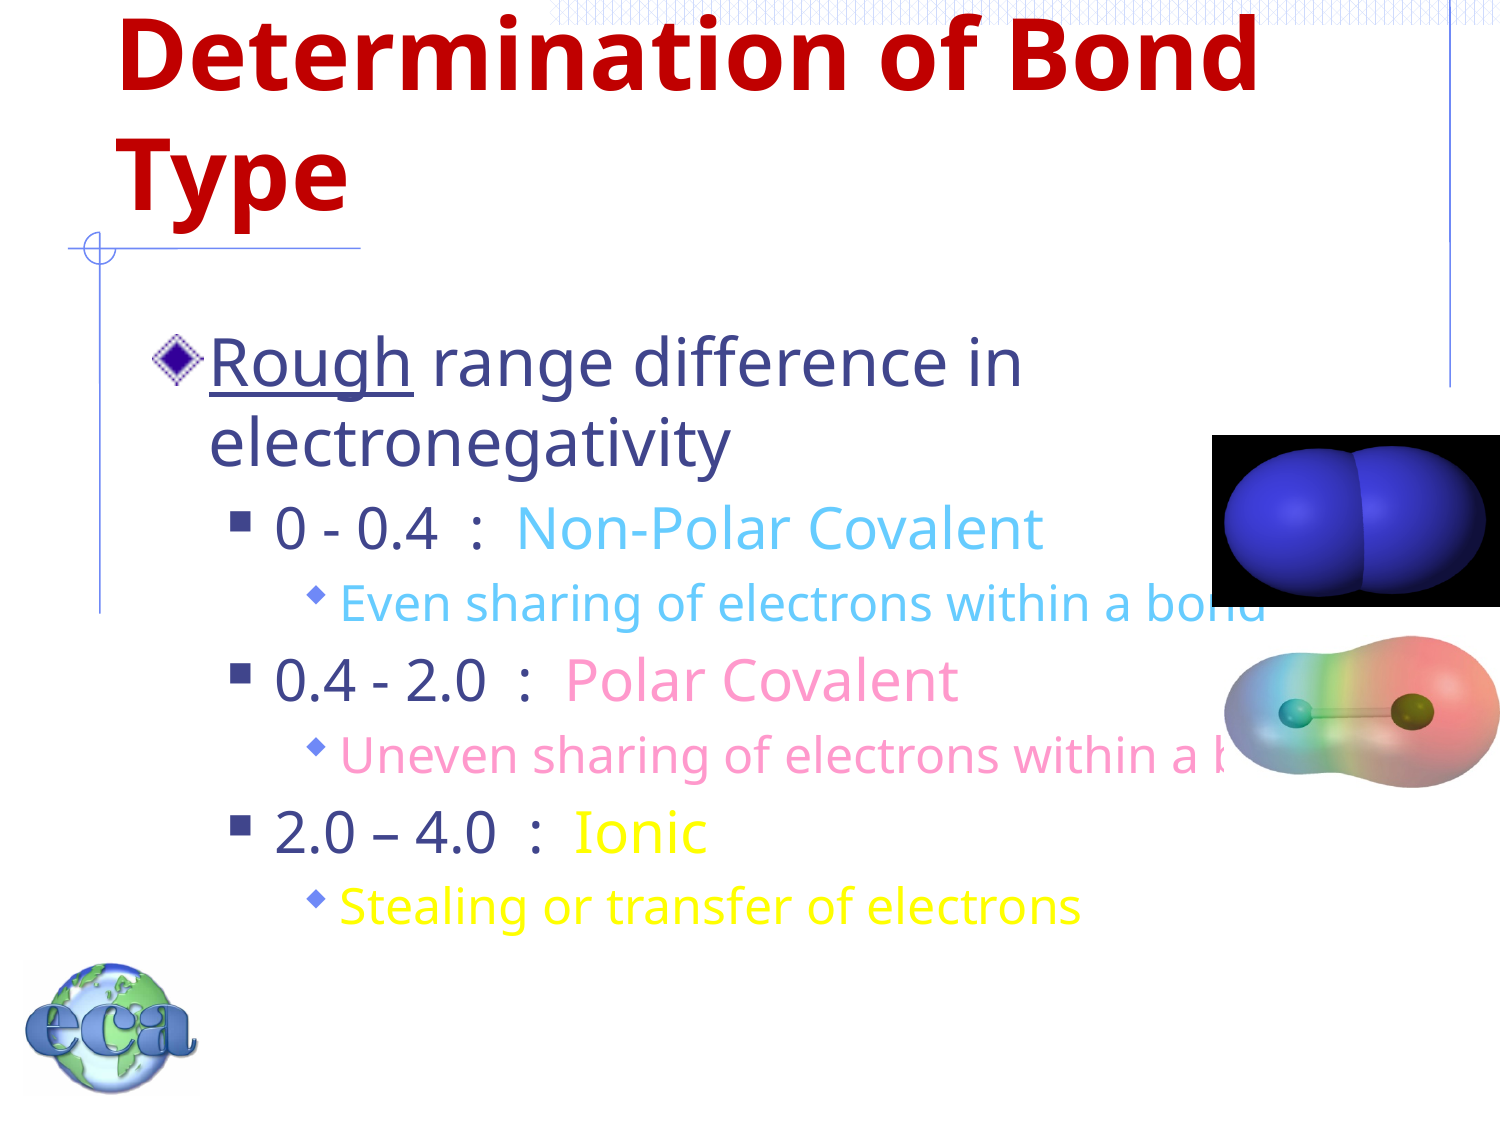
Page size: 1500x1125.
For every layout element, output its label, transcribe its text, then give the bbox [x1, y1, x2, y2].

list Rough range difference in electronegativity 0 - 0.4 : Non-Polar Covalent Even sharing of electrons within a bond 0.4 - 2.0 : Polar Covalent Uneven sharing of electrons within a bond 2.0 – 4.0 : Ionic Stealing or transfer of electrons [137, 312, 1413, 988]
picture [23, 960, 200, 1096]
picture [1212, 435, 1500, 607]
picture [152, 334, 204, 386]
title Determination of Bond Type [99, 49, 1376, 238]
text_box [1224, 615, 1500, 789]
